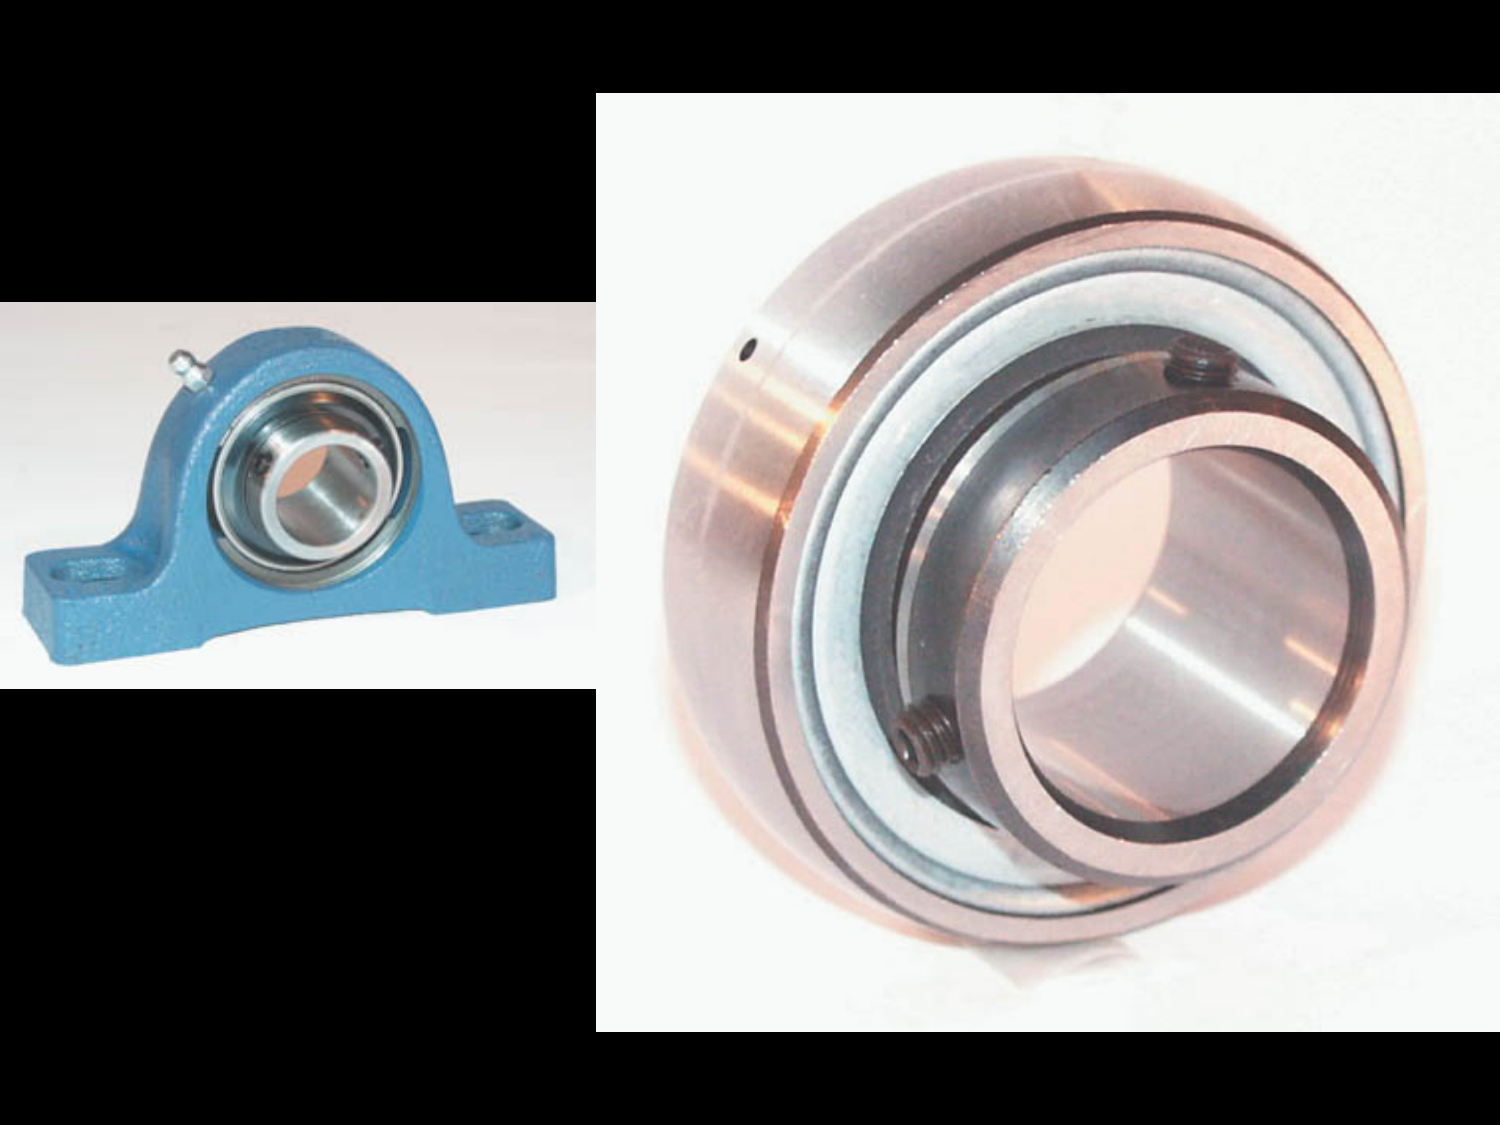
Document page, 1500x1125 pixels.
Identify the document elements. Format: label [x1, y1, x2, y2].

picture [0, 93, 1500, 1032]
